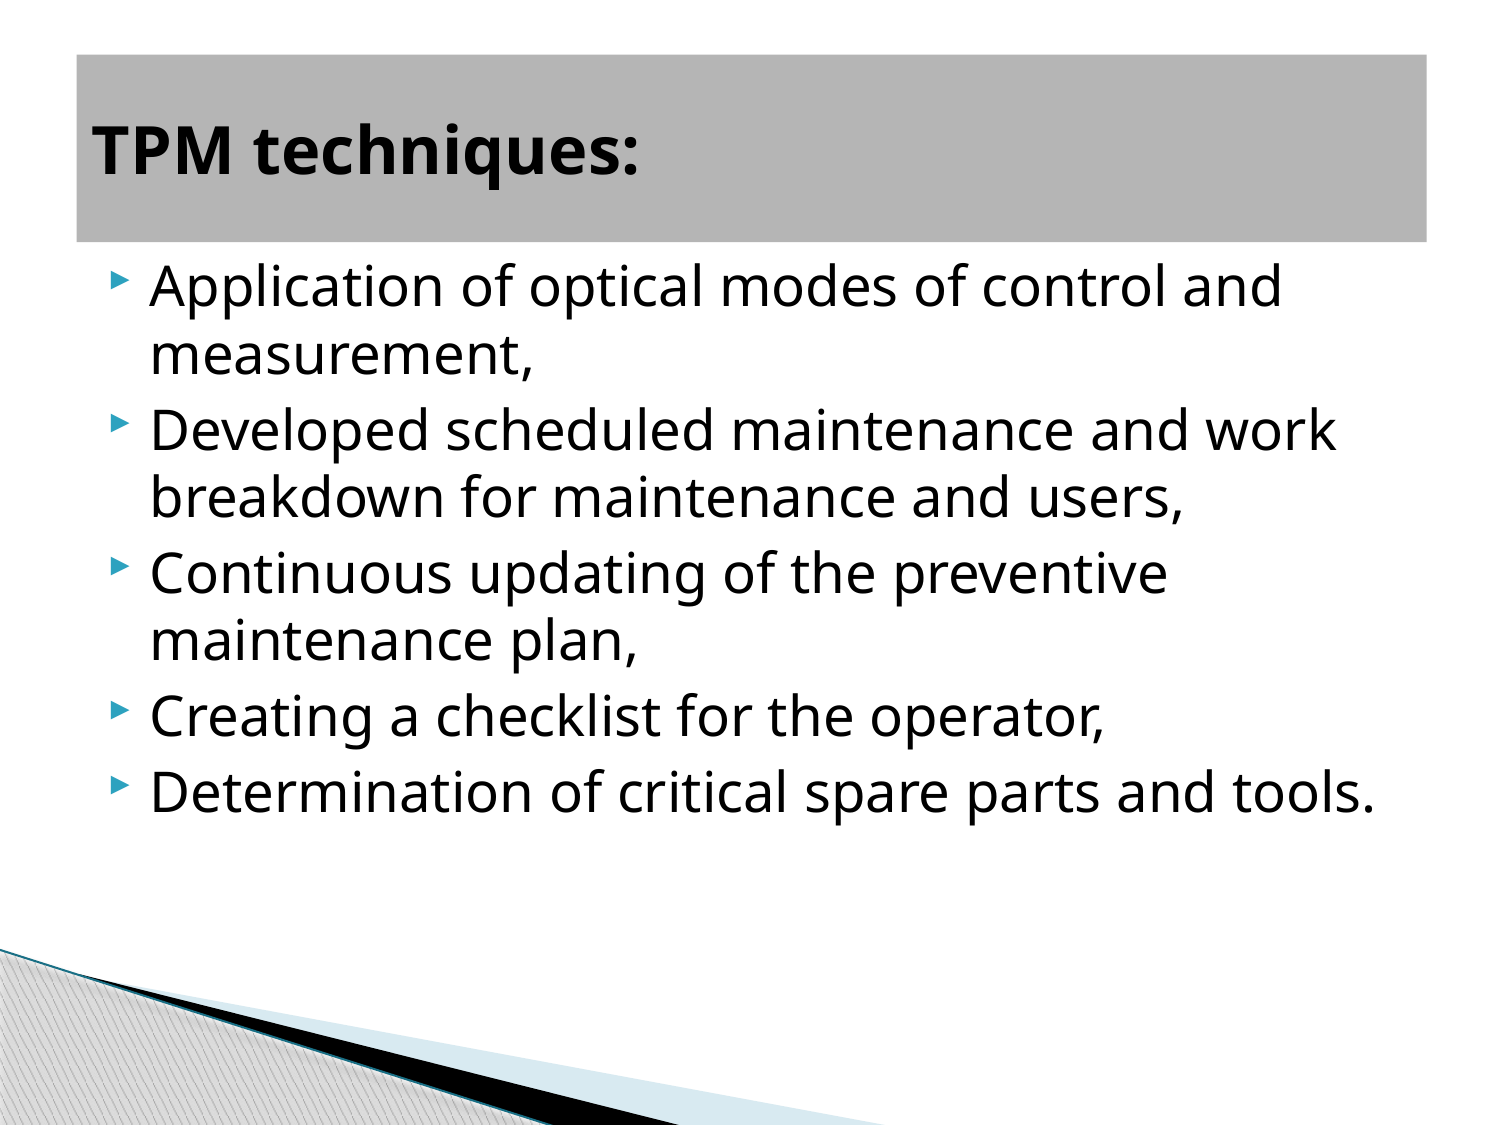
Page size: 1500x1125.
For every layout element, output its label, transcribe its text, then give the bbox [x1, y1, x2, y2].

title TPM techniques: [76, 54, 1427, 243]
list Application of optical modes of control and measurement, Developed scheduled maintenance and work breakdown for maintenance and users, Continuous updating of the preventive maintenance plan, Creating a checklist for the operator, Determination of critical spare parts and tools. [75, 243, 1425, 986]
